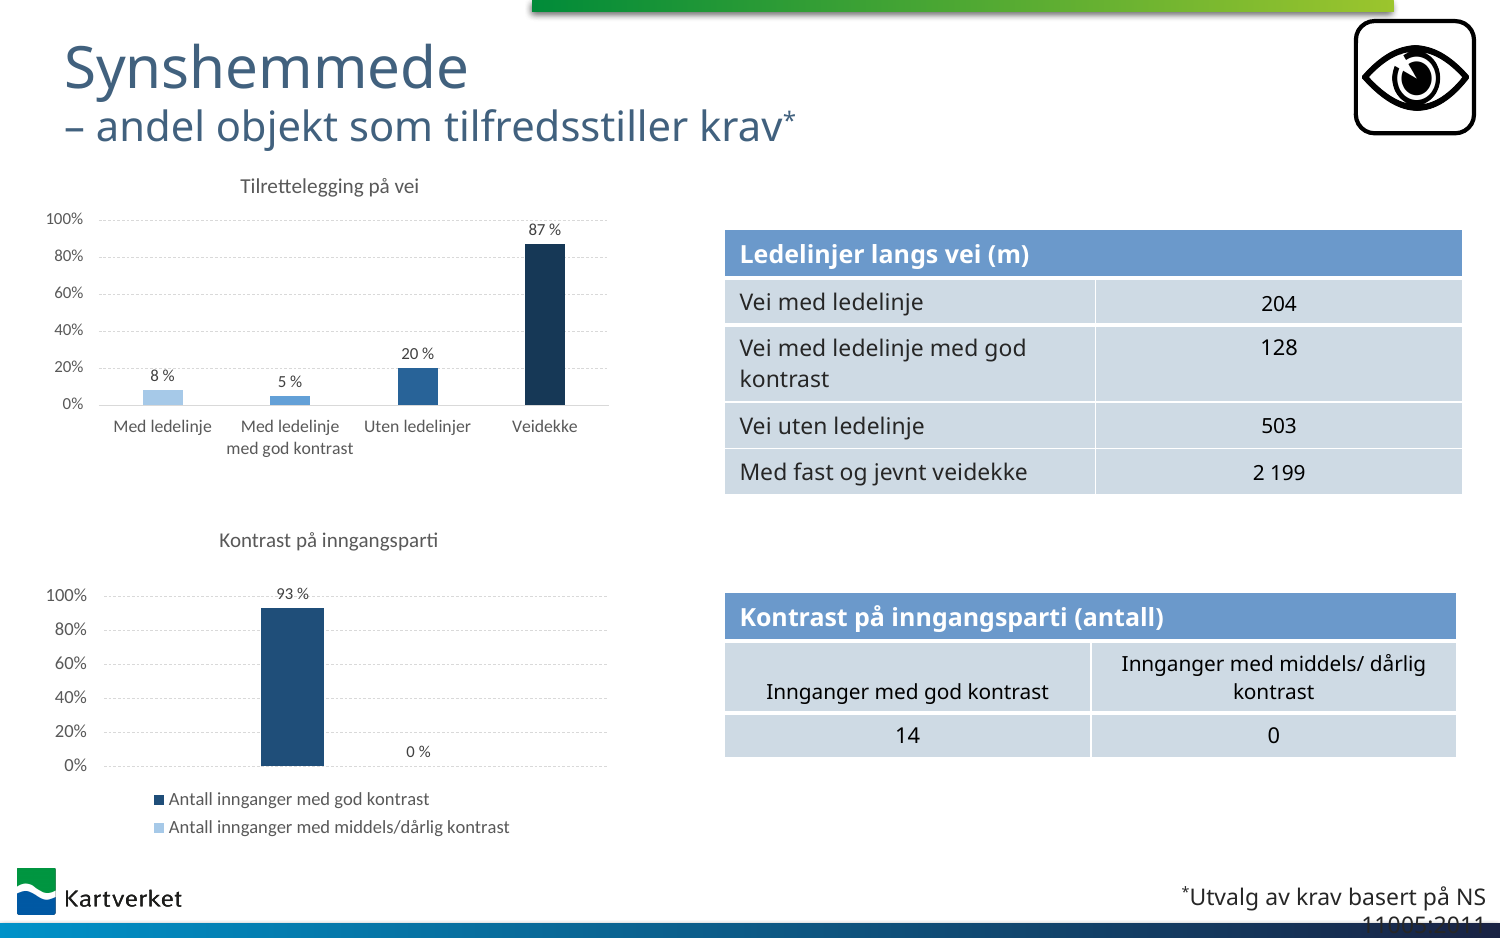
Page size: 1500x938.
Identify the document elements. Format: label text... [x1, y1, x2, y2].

table_cell 2 199 [1096, 449, 1462, 494]
picture [41, 520, 617, 846]
table_cell Vei med ledelinje [725, 280, 1095, 323]
text_box Synshemmede – andel objekt som tilfredsstiller krav* [49, 24, 1431, 158]
table_cell 128 [1096, 327, 1462, 401]
table_cell 503 [1096, 403, 1462, 448]
table_cell 0 [1092, 715, 1456, 757]
table_cell 204 [1096, 280, 1462, 323]
table_cell 14 [725, 715, 1090, 757]
text_box *Utvalg av krav basert på NS 11005:2011 [1068, 873, 1500, 938]
table_header Ledelinjer langs vei (m) [725, 230, 1462, 276]
table_cell Innganger med god kontrast [725, 643, 1090, 711]
table_header Kontrast på inngangsparti (antall) [725, 593, 1456, 639]
picture [41, 166, 619, 492]
table_cell Med fast og jevnt veidekke [725, 449, 1095, 494]
table_cell Innganger med middels/ dårlig kontrast [1092, 643, 1456, 711]
table_cell Vei uten ledelinje [725, 403, 1095, 448]
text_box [1355, 20, 1475, 134]
table_cell Vei med ledelinje med god kontrast [725, 327, 1095, 401]
